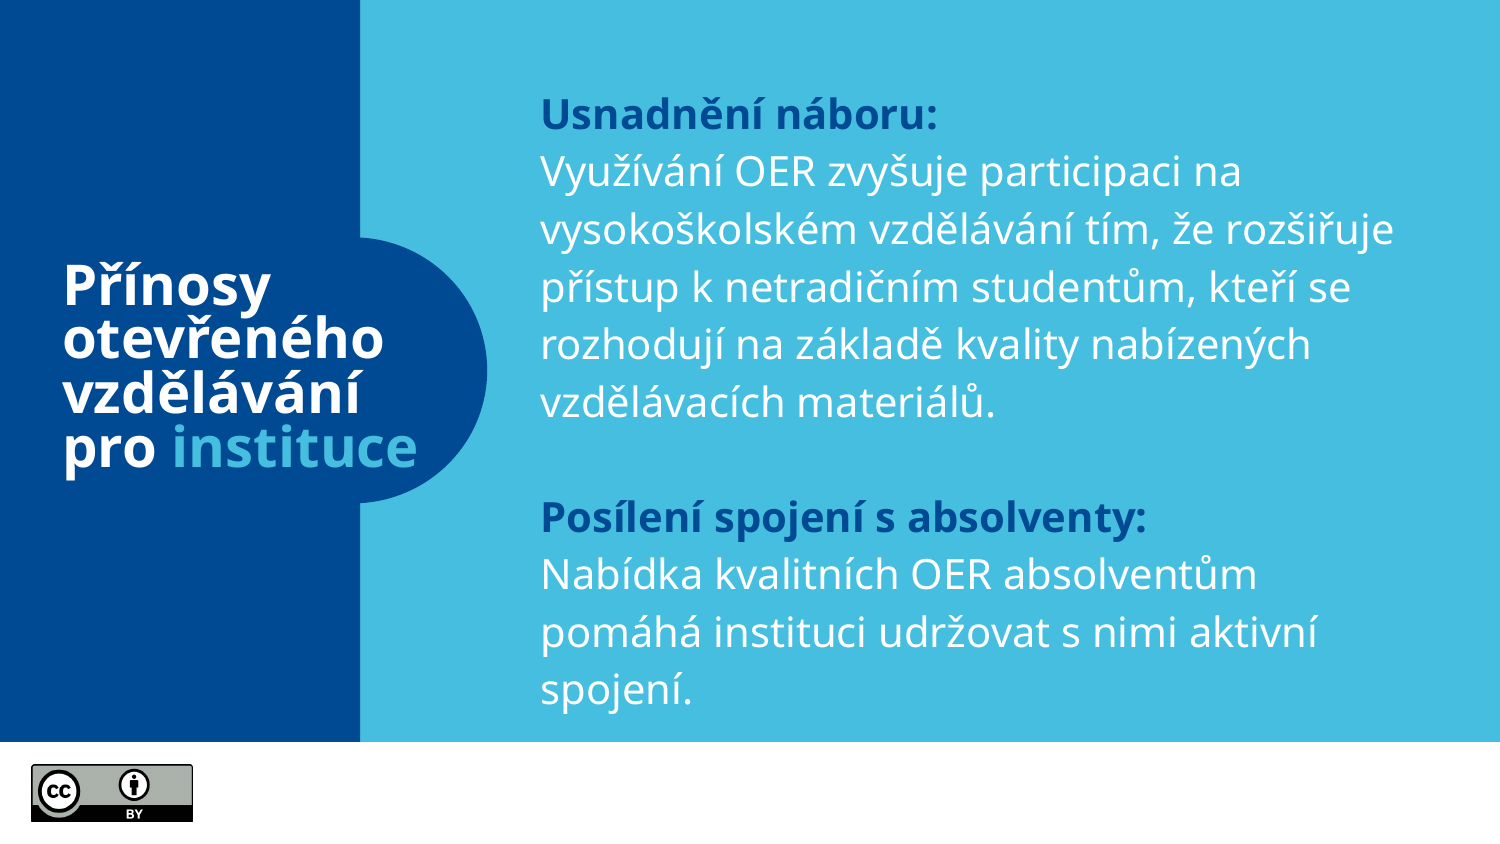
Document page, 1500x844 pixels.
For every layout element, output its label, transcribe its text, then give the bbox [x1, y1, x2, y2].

text_box Přínosy otevřeného vzdělávání pro instituce [47, 246, 462, 493]
picture [31, 764, 193, 822]
text_box [0, 0, 361, 742]
text_box Usnadnění náboru: Využívání OER zvyšuje participaci na vysokoškolském vzdělávání tím, že rozšiřuje přístup k netradičním studentům, kteří se rozhodují na základě kvality nabízených vzdělávacích materiálů. Posílení spojení s absolventy: Nabídka kvalitních OER absolventům pomáhá instituci udržovat s nimi aktivní spojení. [525, 65, 1424, 728]
text_box [0, 742, 1500, 844]
text_box [462, 292, 488, 448]
text_box [304, 237, 401, 246]
text_box [300, 493, 405, 504]
